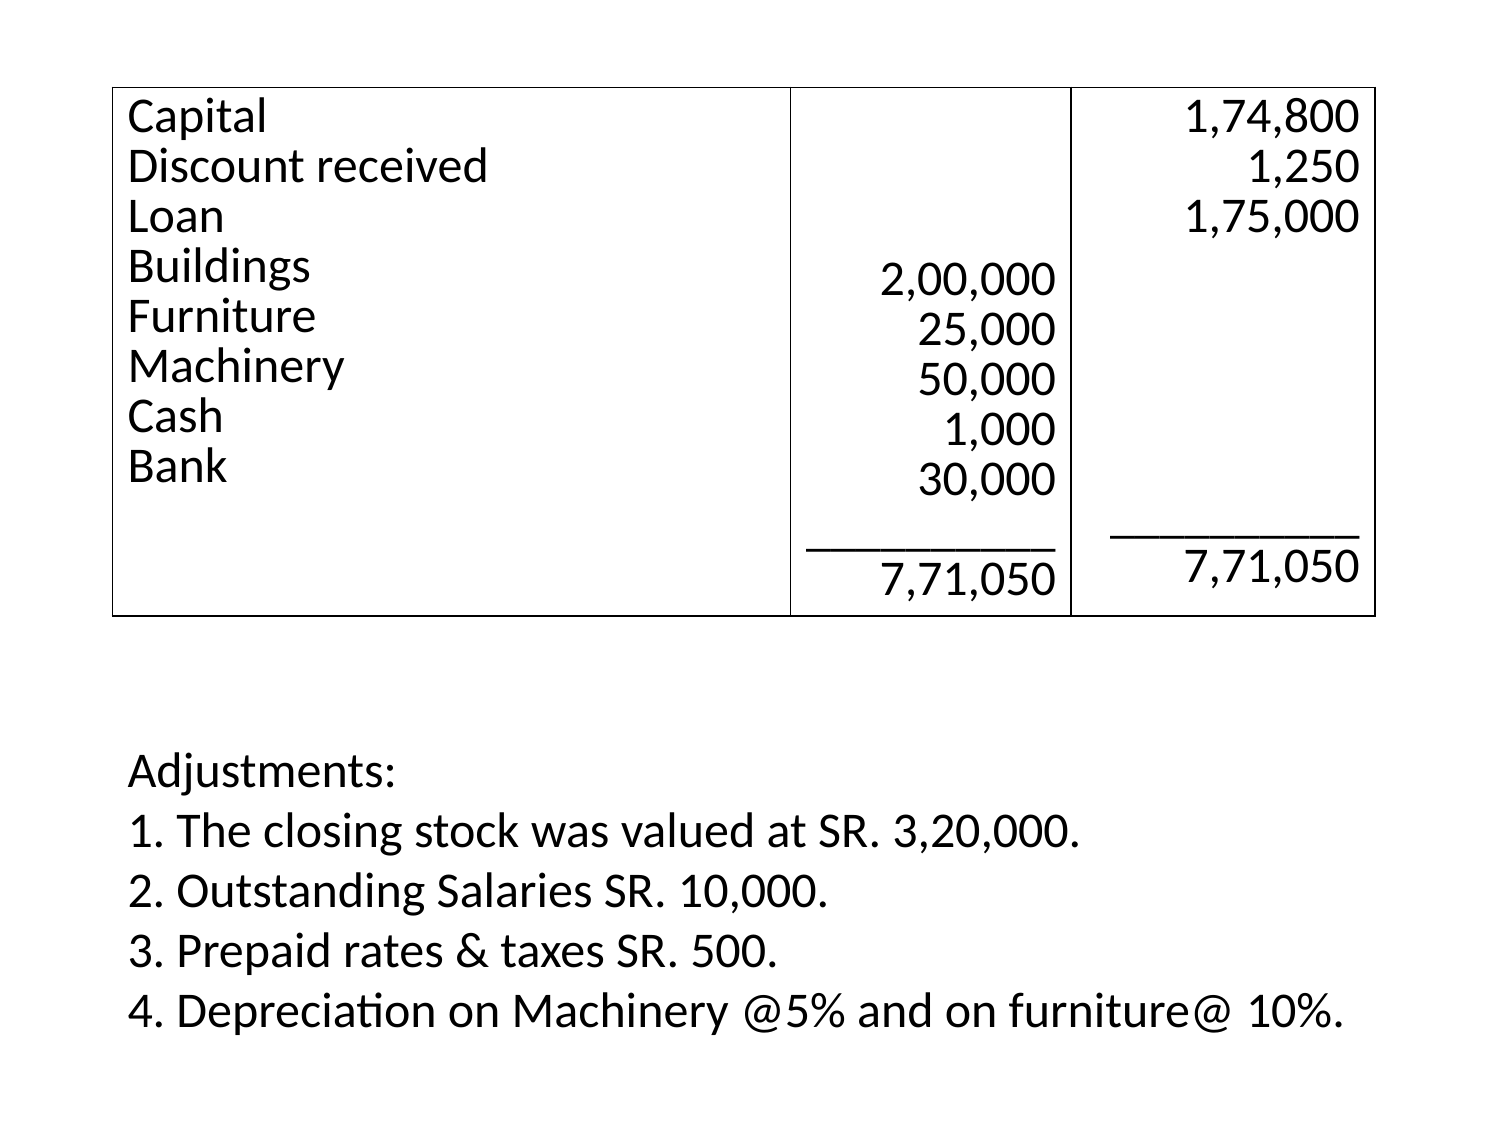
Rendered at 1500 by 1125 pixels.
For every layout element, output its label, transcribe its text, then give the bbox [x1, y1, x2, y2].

table_header 2,00,000 25,000 50,000 1,000 30,000 __________ 7,71,050 [791, 88, 1070, 615]
title Adjustments: 1. The closing stock was valued at SR. 3,20,000. 2. Outstanding Salaries SR. 10,000. 3. Prepaid rates & taxes SR. 500. 4. Depreciation on Machinery @5% and on furniture@ 10%. [112, 737, 1375, 1038]
table_header Capital Discount received Loan Buildings Furniture Machinery Cash Bank [113, 88, 790, 615]
table_header 1,74,800 1,250 1,75,000 __________ 7,71,050 [1072, 88, 1374, 615]
